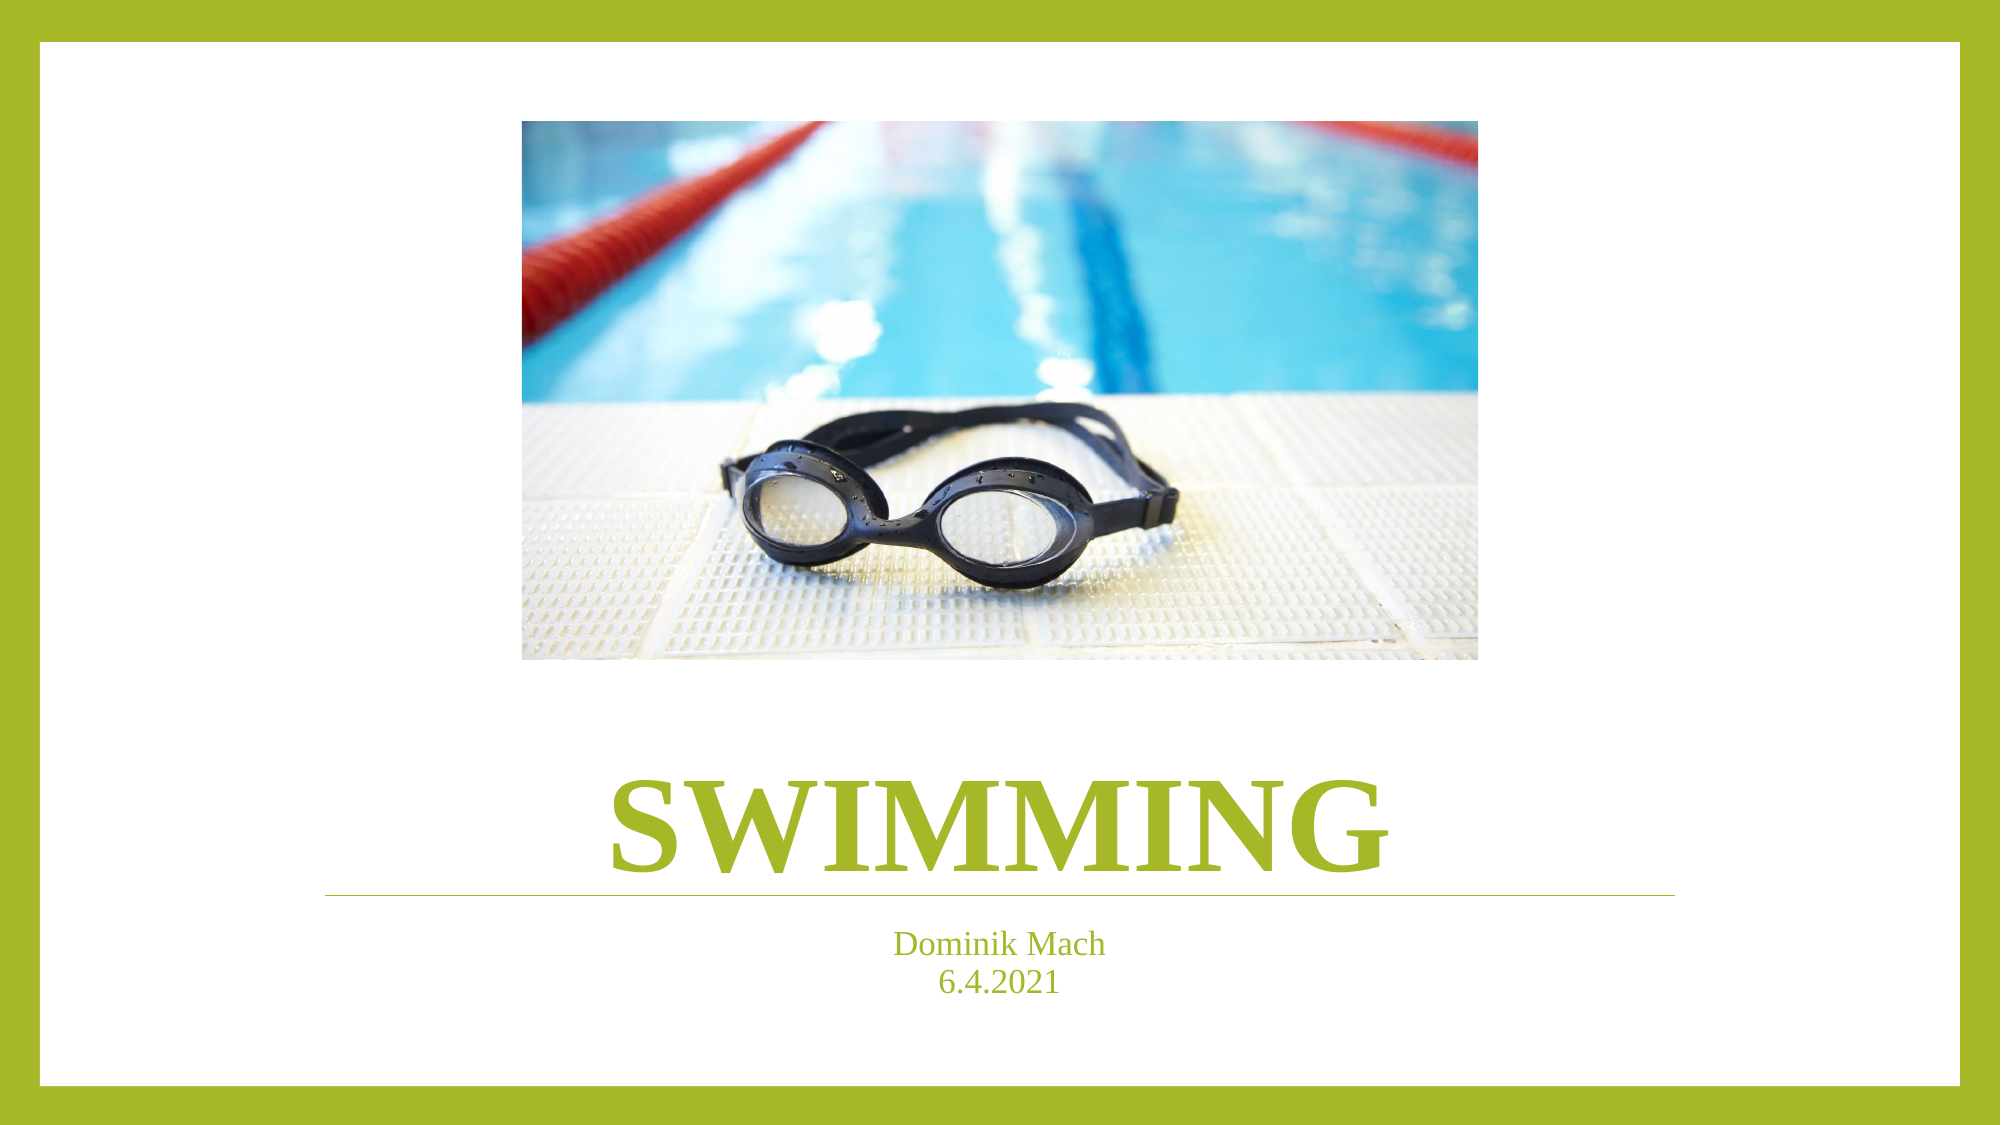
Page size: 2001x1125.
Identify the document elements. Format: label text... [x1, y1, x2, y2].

text_box [38, 41, 1961, 1088]
text_box [0, 0, 2000, 1125]
title Swimming [182, 690, 1818, 908]
subtitle Dominik Mach 6.4.2021 [280, 918, 1719, 1010]
picture [521, 121, 1479, 660]
